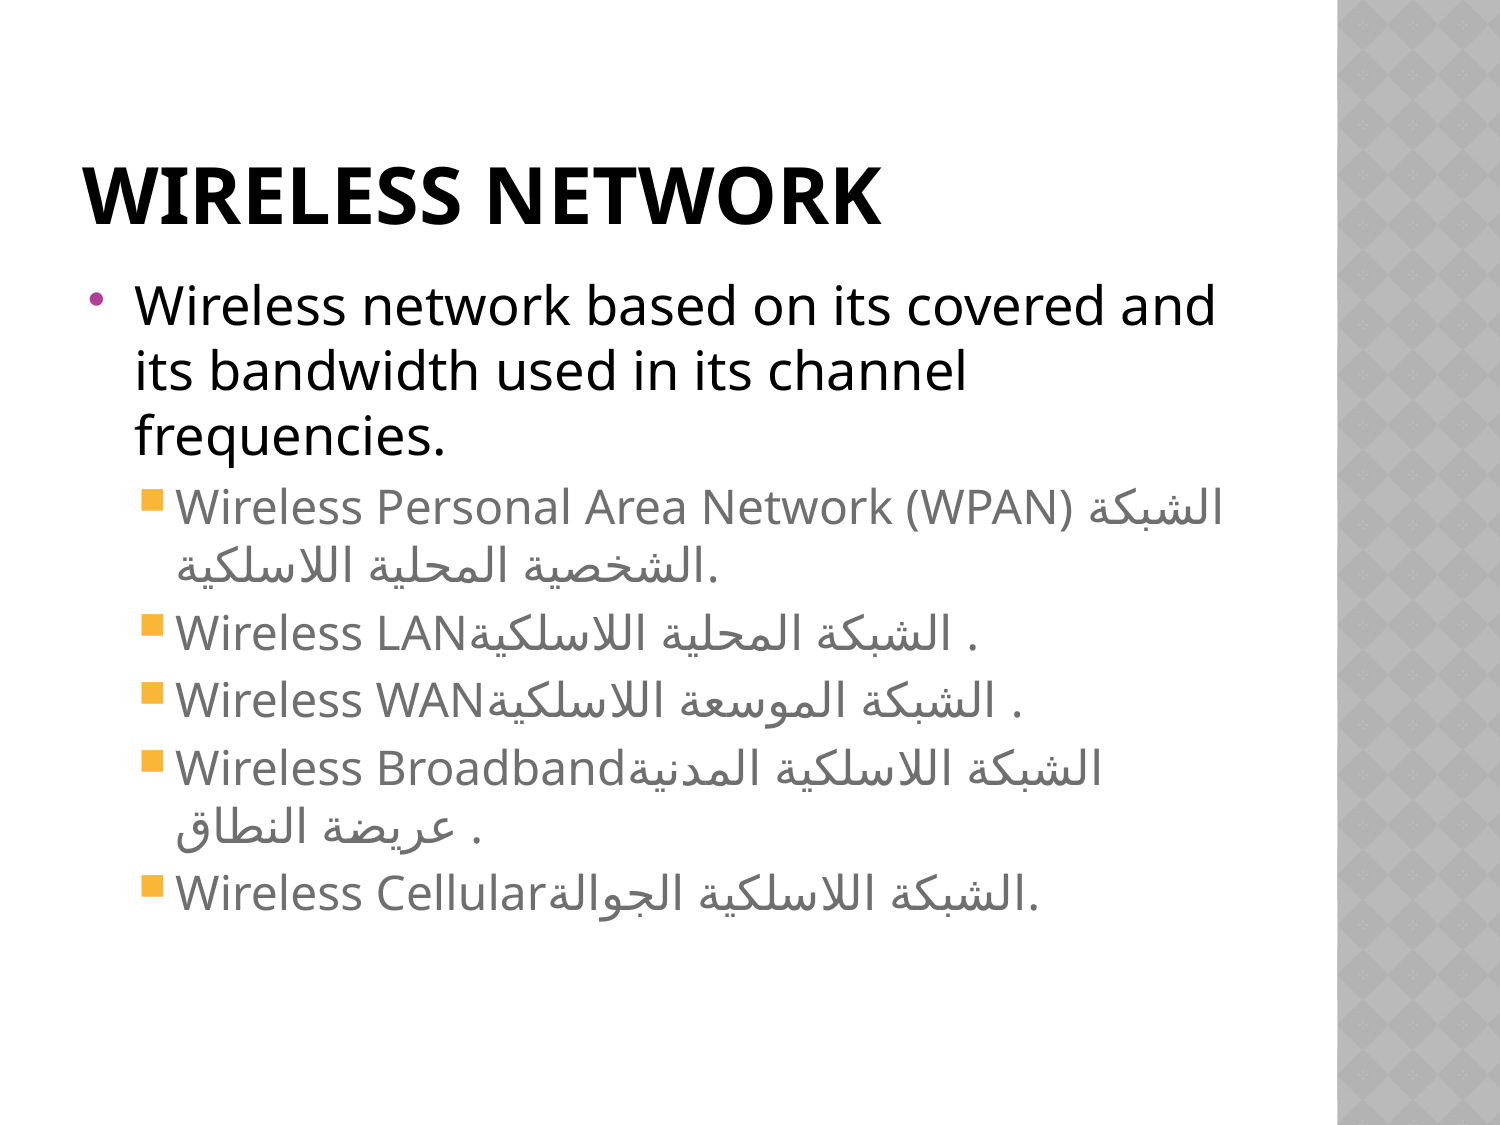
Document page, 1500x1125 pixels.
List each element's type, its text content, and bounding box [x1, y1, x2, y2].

title Wireless network [75, 52, 1263, 240]
list Wireless network based on its covered and its bandwidth used in its channel frequencies. Wireless Personal Area Network (WPAN) الشبكة الشخصية المحلية اللاسلكية. Wireless LANالشبكة المحلية اللاسلكية . Wireless WANالشبكة الموسعة اللاسلكية . Wireless Broadbandالشبكة اللاسلكية المدنية عريضة النطاق . Wireless Cellularالشبكة اللاسلكية الجوالة. [75, 264, 1263, 1059]
